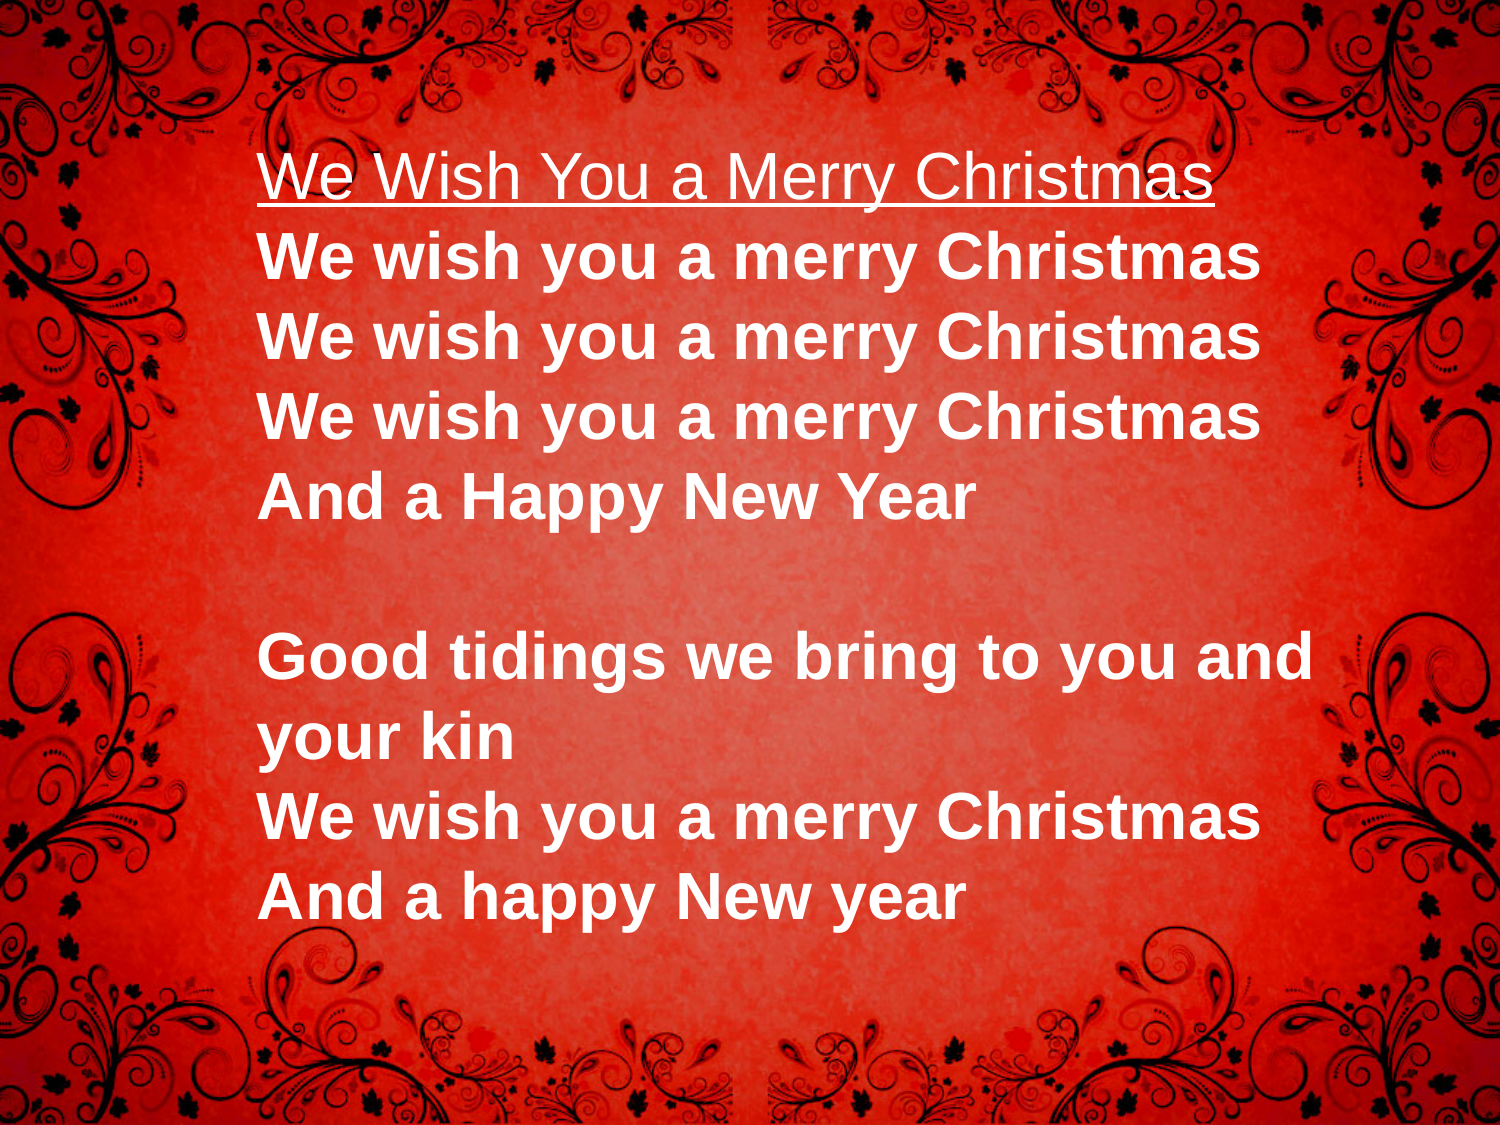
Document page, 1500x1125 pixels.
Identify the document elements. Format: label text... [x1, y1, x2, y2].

text_box We Wish You a Merry Christmas We wish you a merry Christmas We wish you a merry Christmas We wish you a merry Christmas And a Happy New Year Good tidings we bring to you and your kin We wish you a merry Christmas And a happy New year [242, 125, 1341, 940]
picture [0, 0, 1500, 1125]
